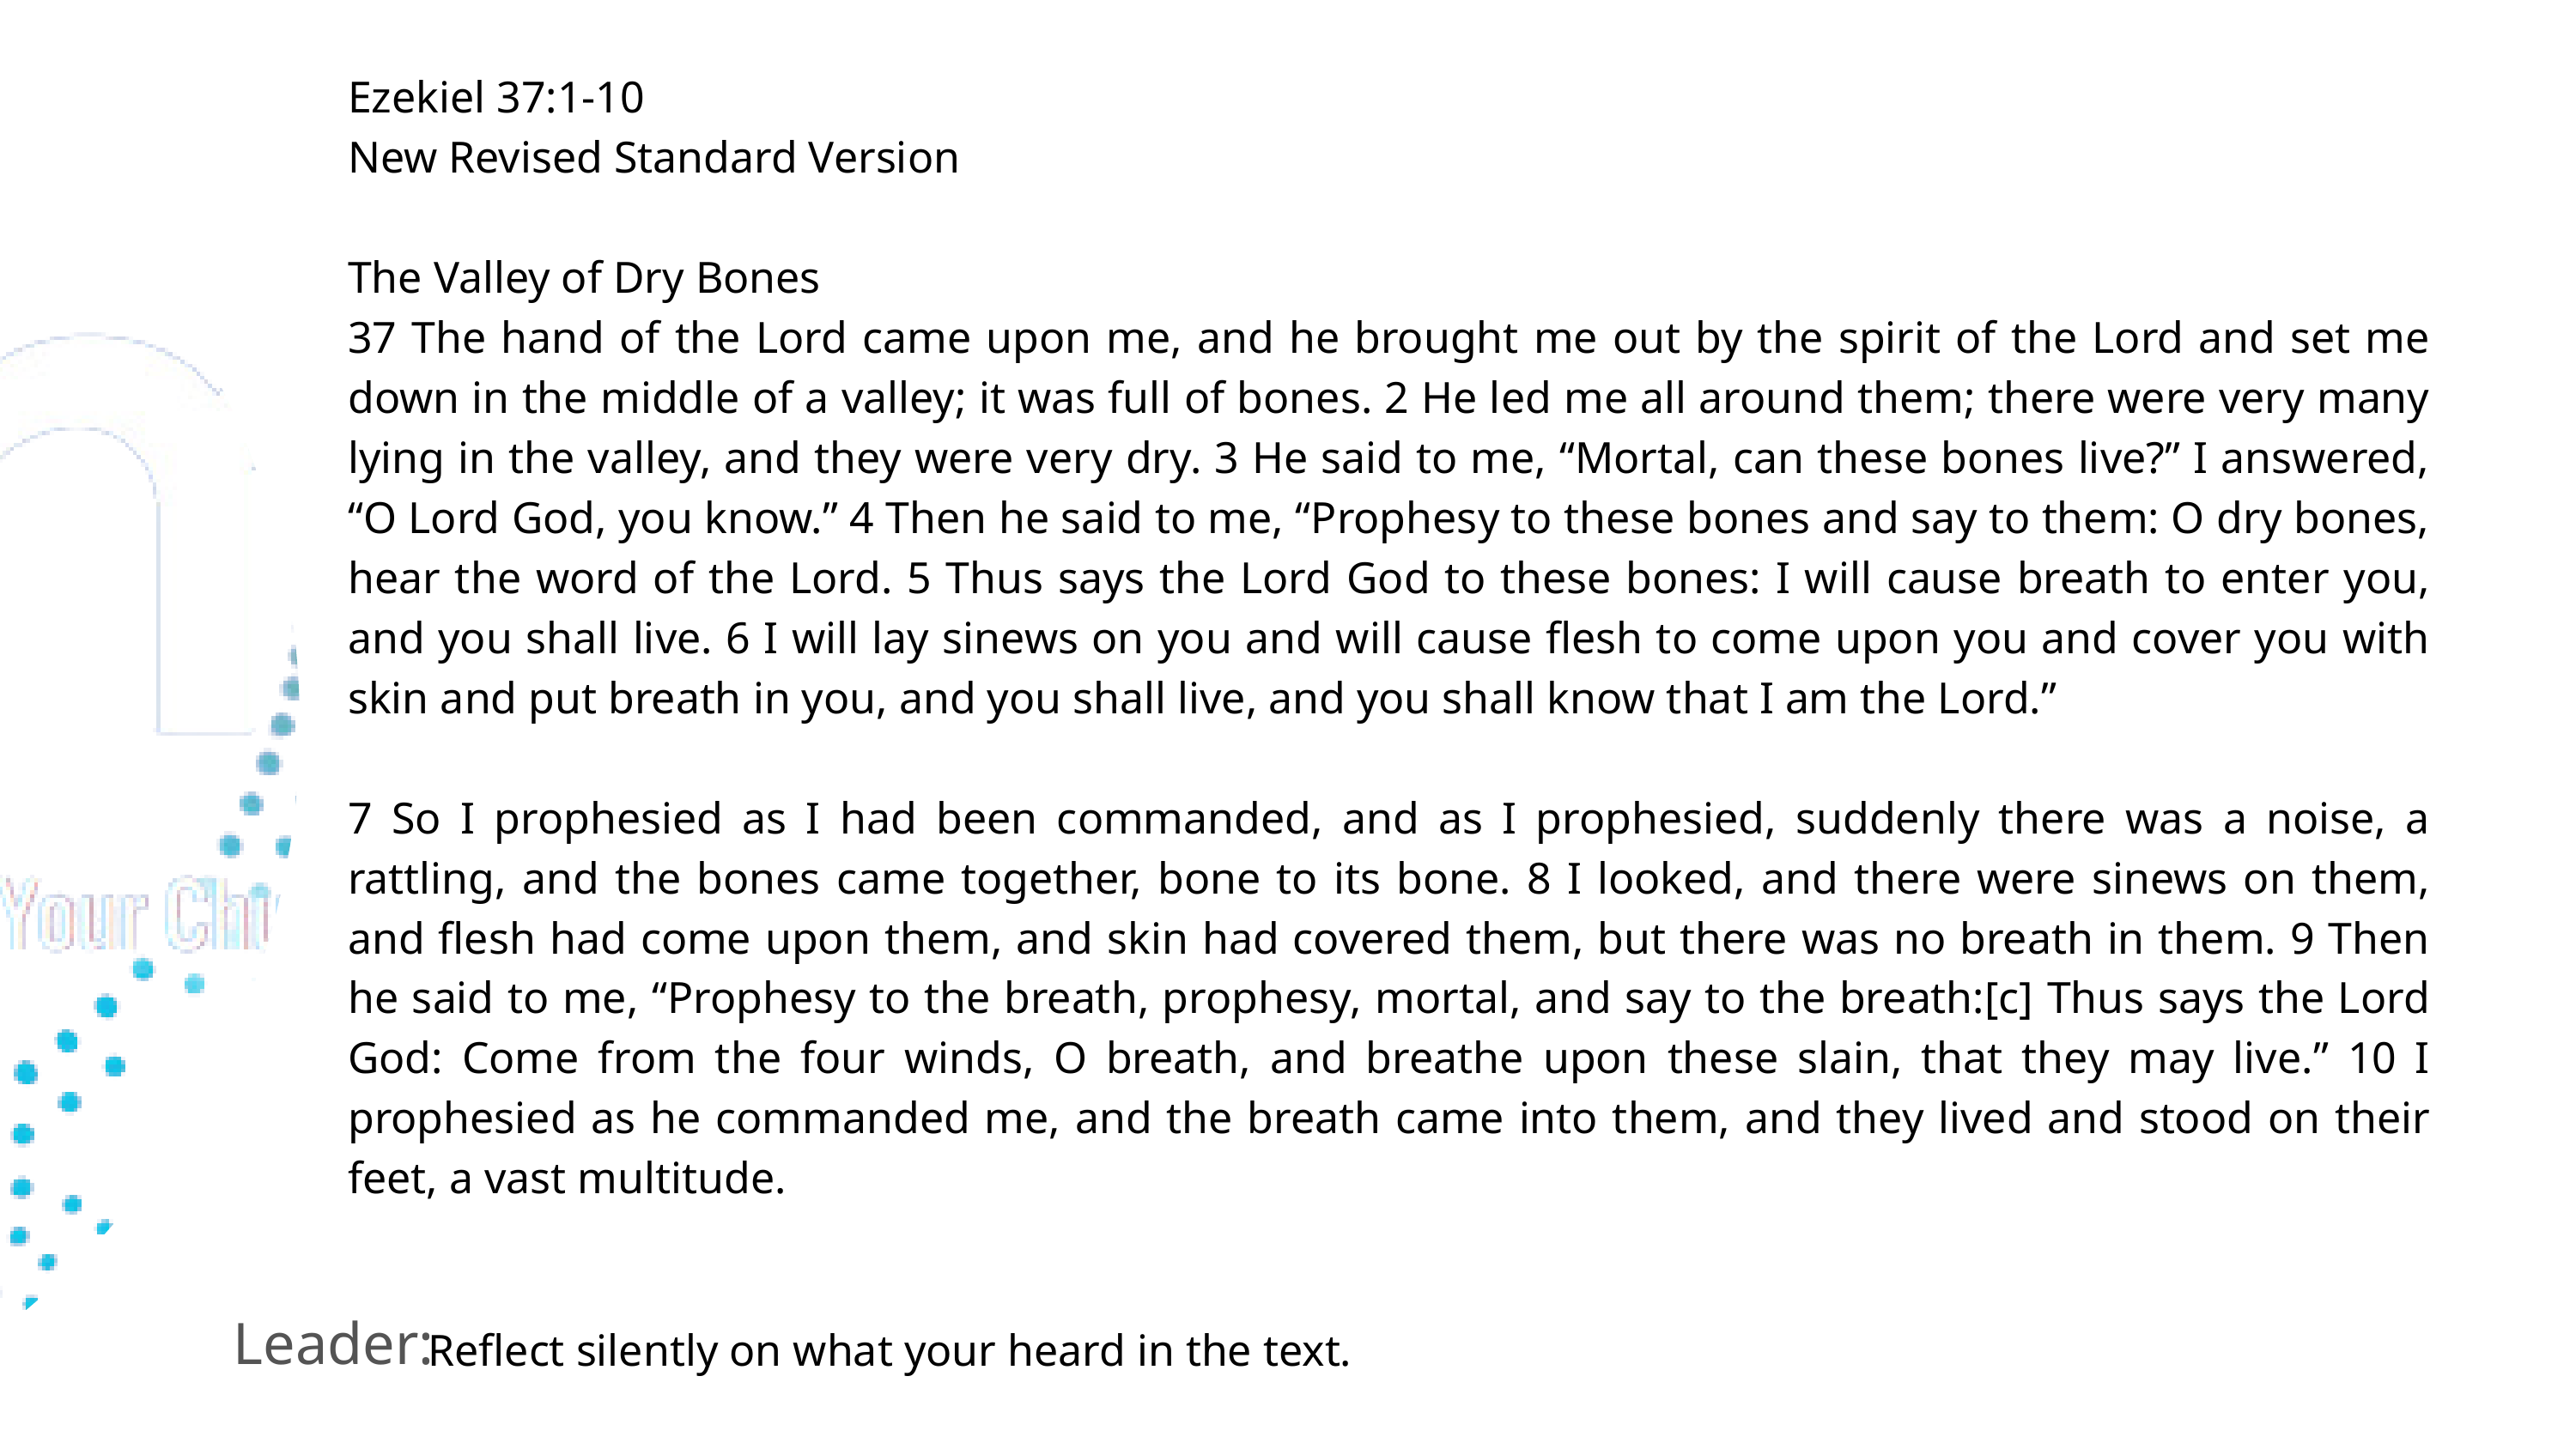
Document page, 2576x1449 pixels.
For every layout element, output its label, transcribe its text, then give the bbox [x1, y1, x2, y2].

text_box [0, 0, 301, 1449]
text_box Ezekiel 37:1-10 New Revised Standard Version The Valley of Dry Bones 37 The hand of the Lord came upon me, and he brought me out by the spirit of the Lord and set me down in the middle of a valley; it was full of bones. 2 He led me all around them; there were very many lying in the valley, and they were very dry. 3 He said to me, “Mortal, can these bones live?” I answered, “O Lord God, you know.” 4 Then he said to me, “Prophesy to these bones and say to them: O dry bones, hear the word of the Lord. 5 Thus says the Lord God to these bones: I will cause breath to enter you, and you shall live. 6 I will lay sinews on you and will cause flesh to come upon you and cover you with skin and put breath in you, and you shall live, and you shall know that I am the Lord.” 7 So I prophesied as I had been commanded, and as I prophesied, suddenly there was a noise, a rattling, and the bones came together, bone to its bone. 8 I looked, and there were sinews on them, and flesh had come upon them, and skin had covered them, but there was no breath in them. 9 Then he said to me, “Prophesy to the breath, prophesy, mortal, and say to the breath:[c] Thus says the Lord God: Come from the four winds, O breath, and breathe upon these slain, that they may live.” 10 I prophesied as he commanded me, and the breath came into them, and they lived and stood on their feet, a vast multitude. [348, 61, 2432, 1203]
text_box Reflect silently on what your heard in the text. [428, 1314, 2263, 1374]
text_box Leader: [305, 1295, 1242, 1376]
